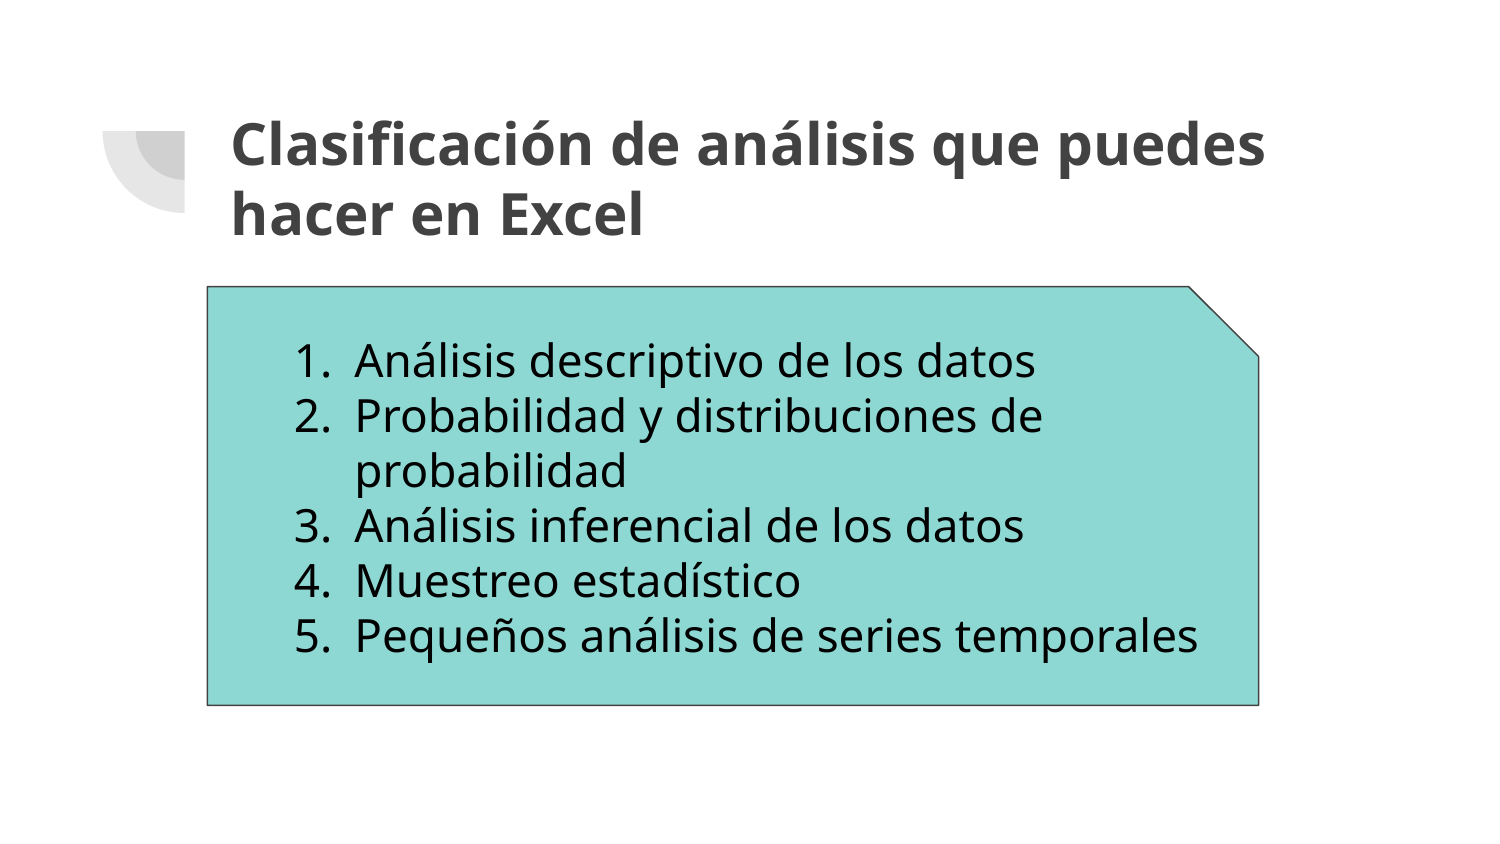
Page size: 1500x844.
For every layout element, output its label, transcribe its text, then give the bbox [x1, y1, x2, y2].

title Clasificación de análisis que puedes hacer en Excel [215, 92, 1370, 256]
text_box [207, 286, 1259, 706]
text_box Análisis descriptivo de los datos Probabilidad y distribuciones de probabilidad Análisis inferencial de los datos Muestreo estadístico Pequeños análisis de series temporales [264, 317, 1224, 617]
